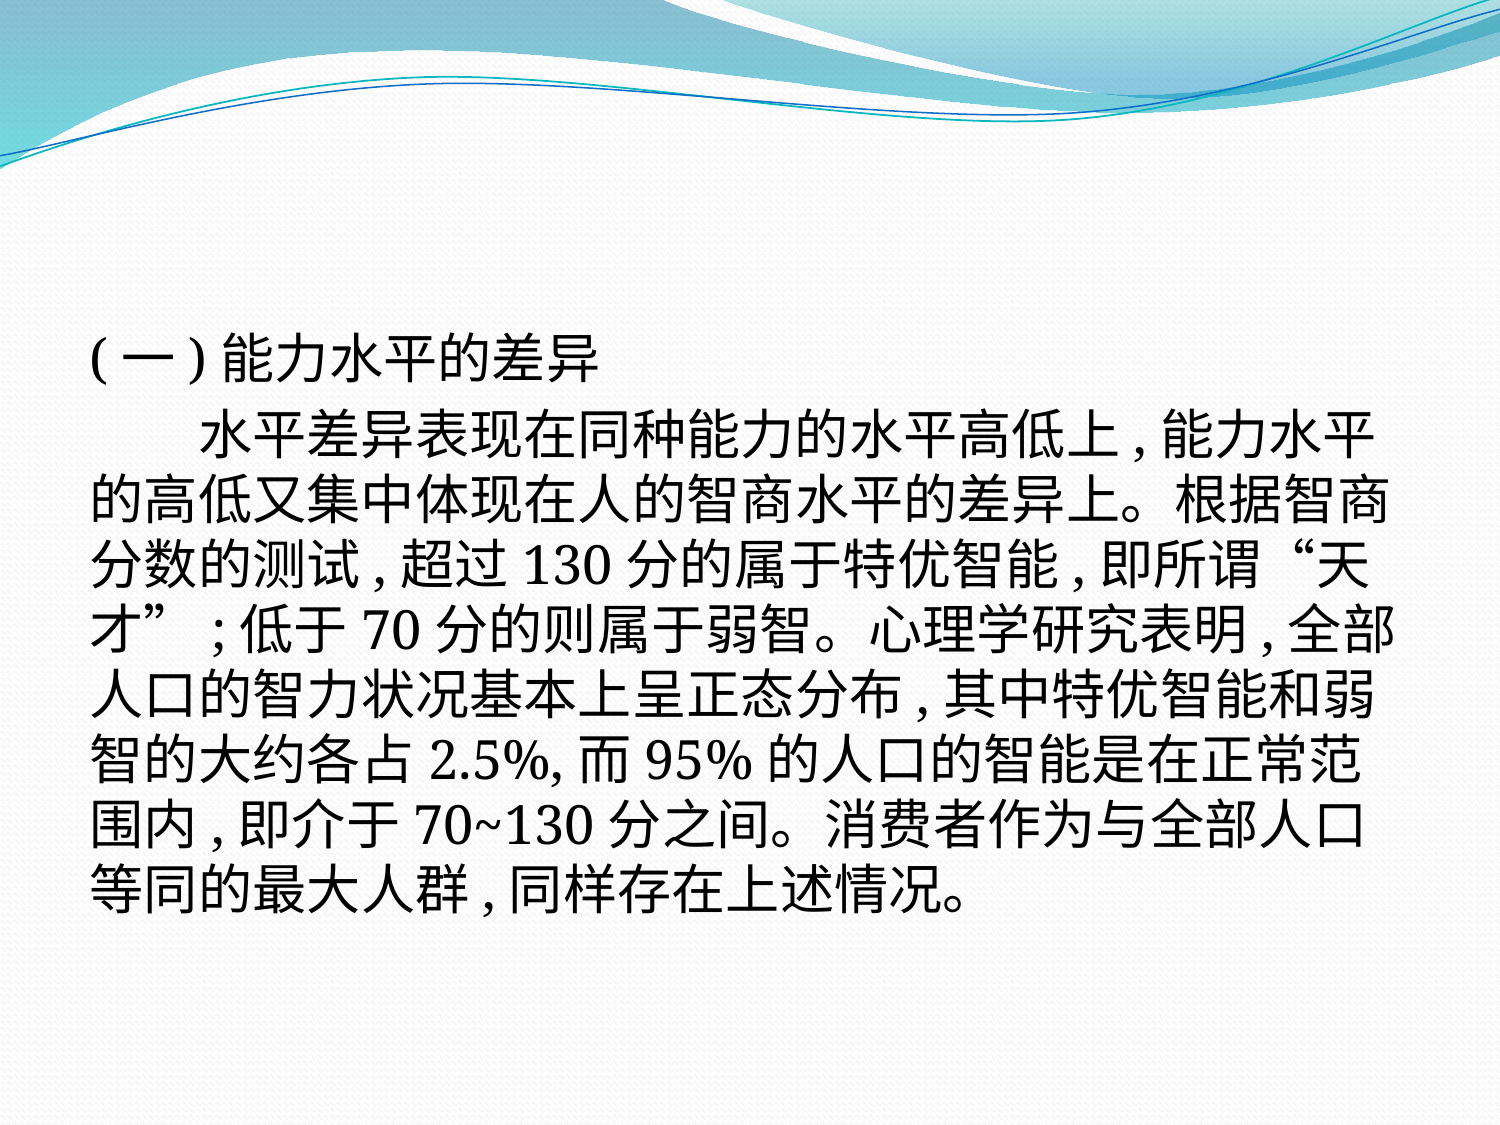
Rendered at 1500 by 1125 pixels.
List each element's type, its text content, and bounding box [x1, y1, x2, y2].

list (一)能力水平的差异 水平差异表现在同种能力的水平高低上,能力水平的高低又集中体现在人的智商水平的差异上。根据智商分数的测试,超过130分的属于特优智能,即所谓“天才”;低于70分的则属于弱智。心理学研究表明,全部人口的智力状况基本上呈正态分布,其中特优智能和弱智的大约各占2.5%,而95%的人口的智能是在正常范围内,即介于70~130分之间。消费者作为与全部人口等同的最大人群,同样存在上述情况。 [75, 317, 1425, 1038]
